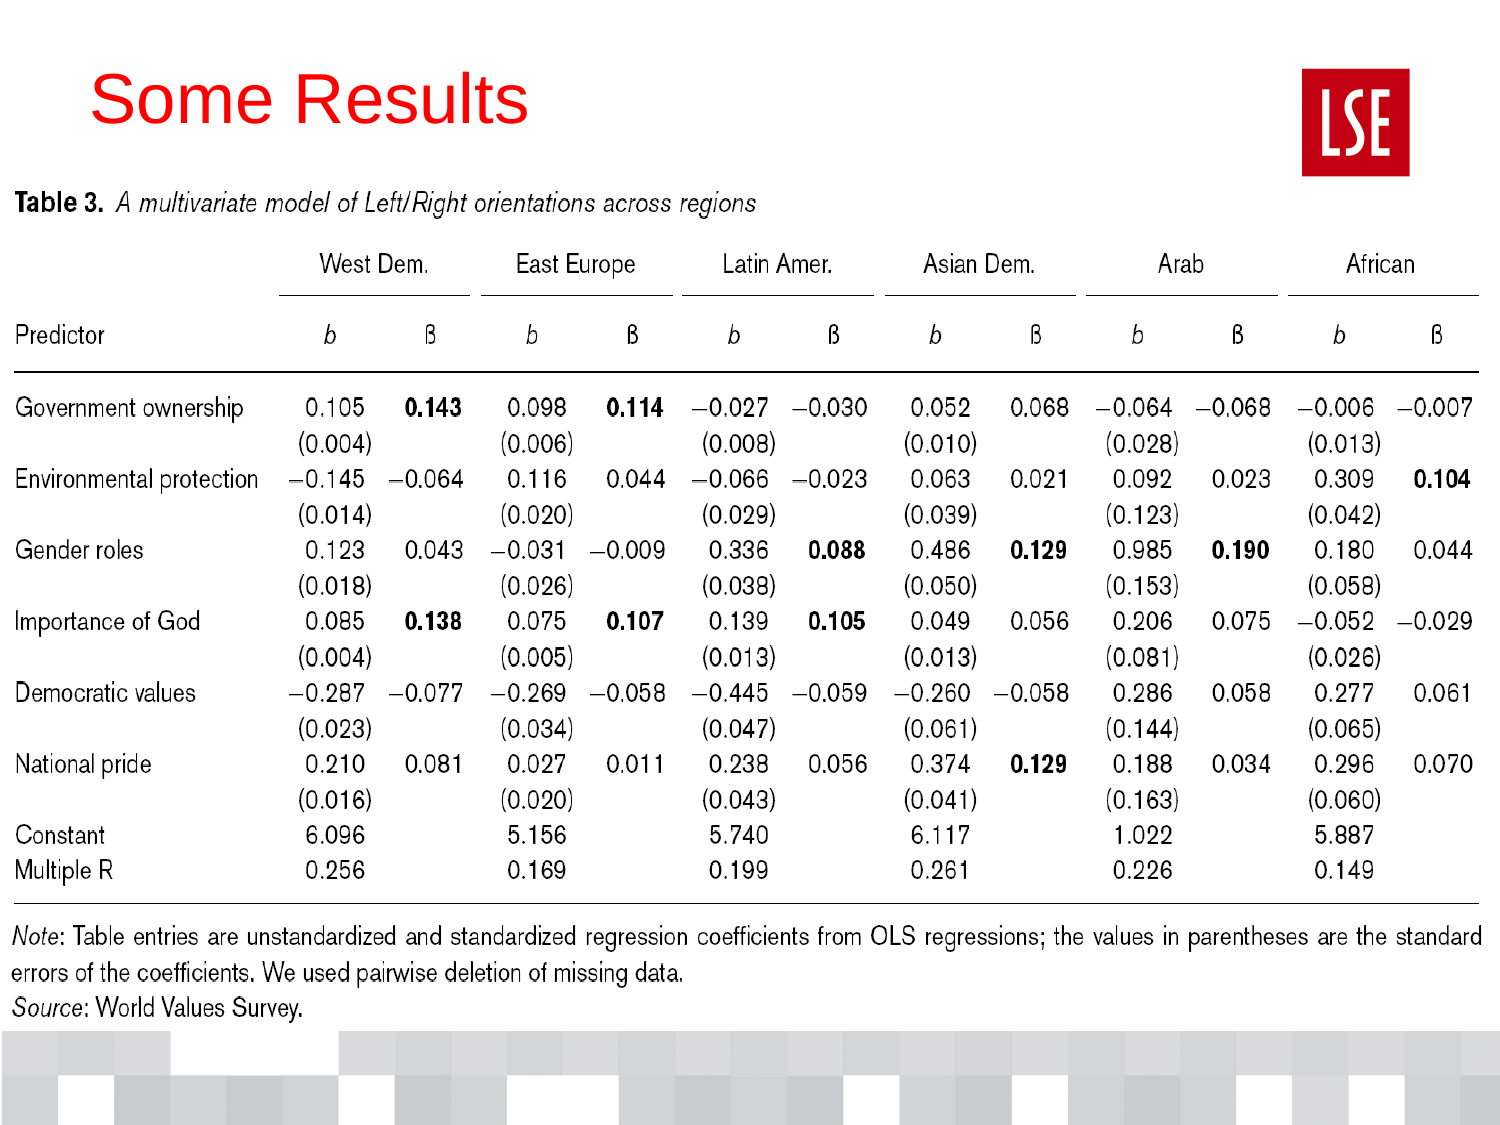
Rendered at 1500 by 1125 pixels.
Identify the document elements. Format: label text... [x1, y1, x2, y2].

picture [0, 0, 1500, 1125]
text_box Some Results [75, 45, 1221, 183]
